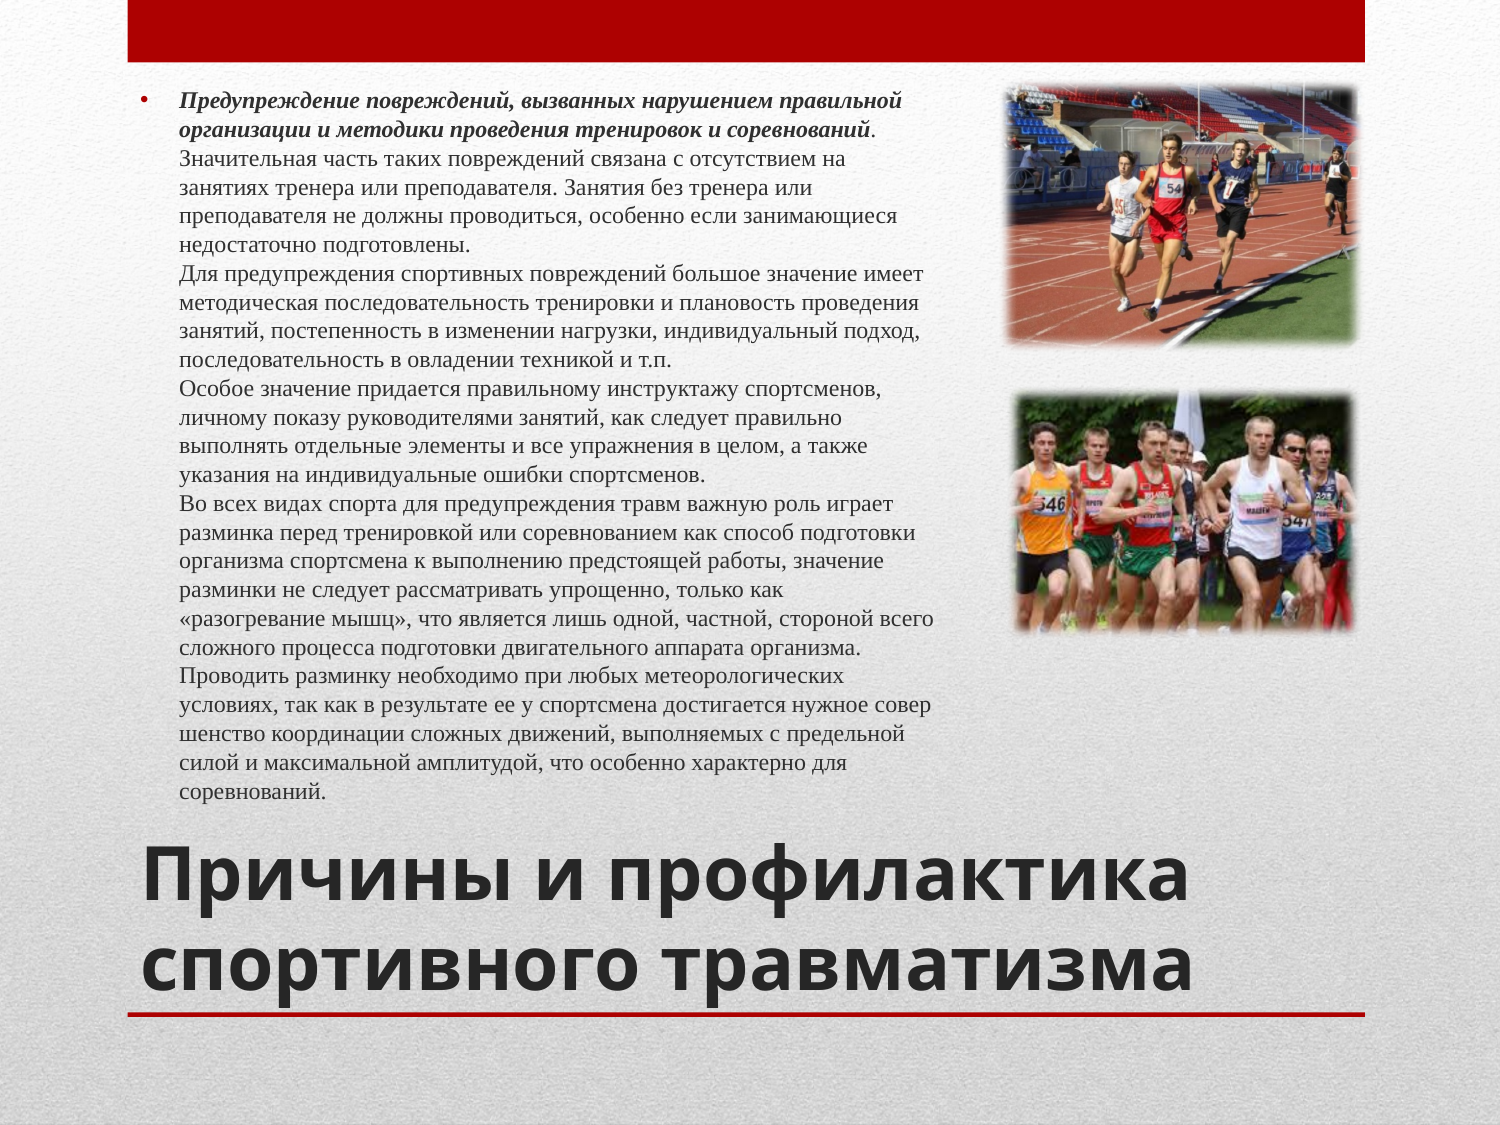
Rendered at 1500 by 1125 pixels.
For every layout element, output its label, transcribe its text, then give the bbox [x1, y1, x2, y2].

list Предупреждение повреждений, вызван­ных нарушением правильной организации и методики проведения тренировок и сорев­нований. Значительная часть таких повреж­дений связана с отсутствием на занятиях тренера или преподавателя. Занятия без тренера или преподавателя не должны проводиться, особенно если занимающи­еся недостаточно подготовлены. Для предупреждения спортивных по­вреждений большое значение имеет ме­тодическая последовательность трениров­ки и плановость проведения занятий, постепенность в изменении нагрузки, индивидуальный подход, последова­тельность в овладении техникой и т.п. Особое значение придается правиль­ному инструктажу спортсменов, лично­му показу руководителями занятий, как следует правильно выполнять отдельные элементы и все упражнения в целом, а также указания на индивидуальные ошибки спортсменов. Во всех видах спорта для предупреж­дения травм важную роль играет размин­ка перед тренировкой или соревновани­ем как способ подготовки организма спортсмена к выполнению предстоящей работы, значение разминки не следует рассматривать упрощенно, только как «разогревание мышц», что является лишь одной, частной, стороной всего слож­ного процесса подготовки двигательного аппарата организма. Проводить размин­ку необходимо при любых метеорологи­ческих условиях, так как в результате ее у спортсмена достигается нужное совер­шенство координации сложных движе­ний, выполняемых с предельной силой и максимальной амплитудой, что особен­но характерно для соревнований. [125, 66, 951, 823]
picture [997, 77, 1365, 354]
picture [1005, 384, 1363, 640]
title Причины и профилактика спортивного травматизма [125, 750, 1238, 1013]
